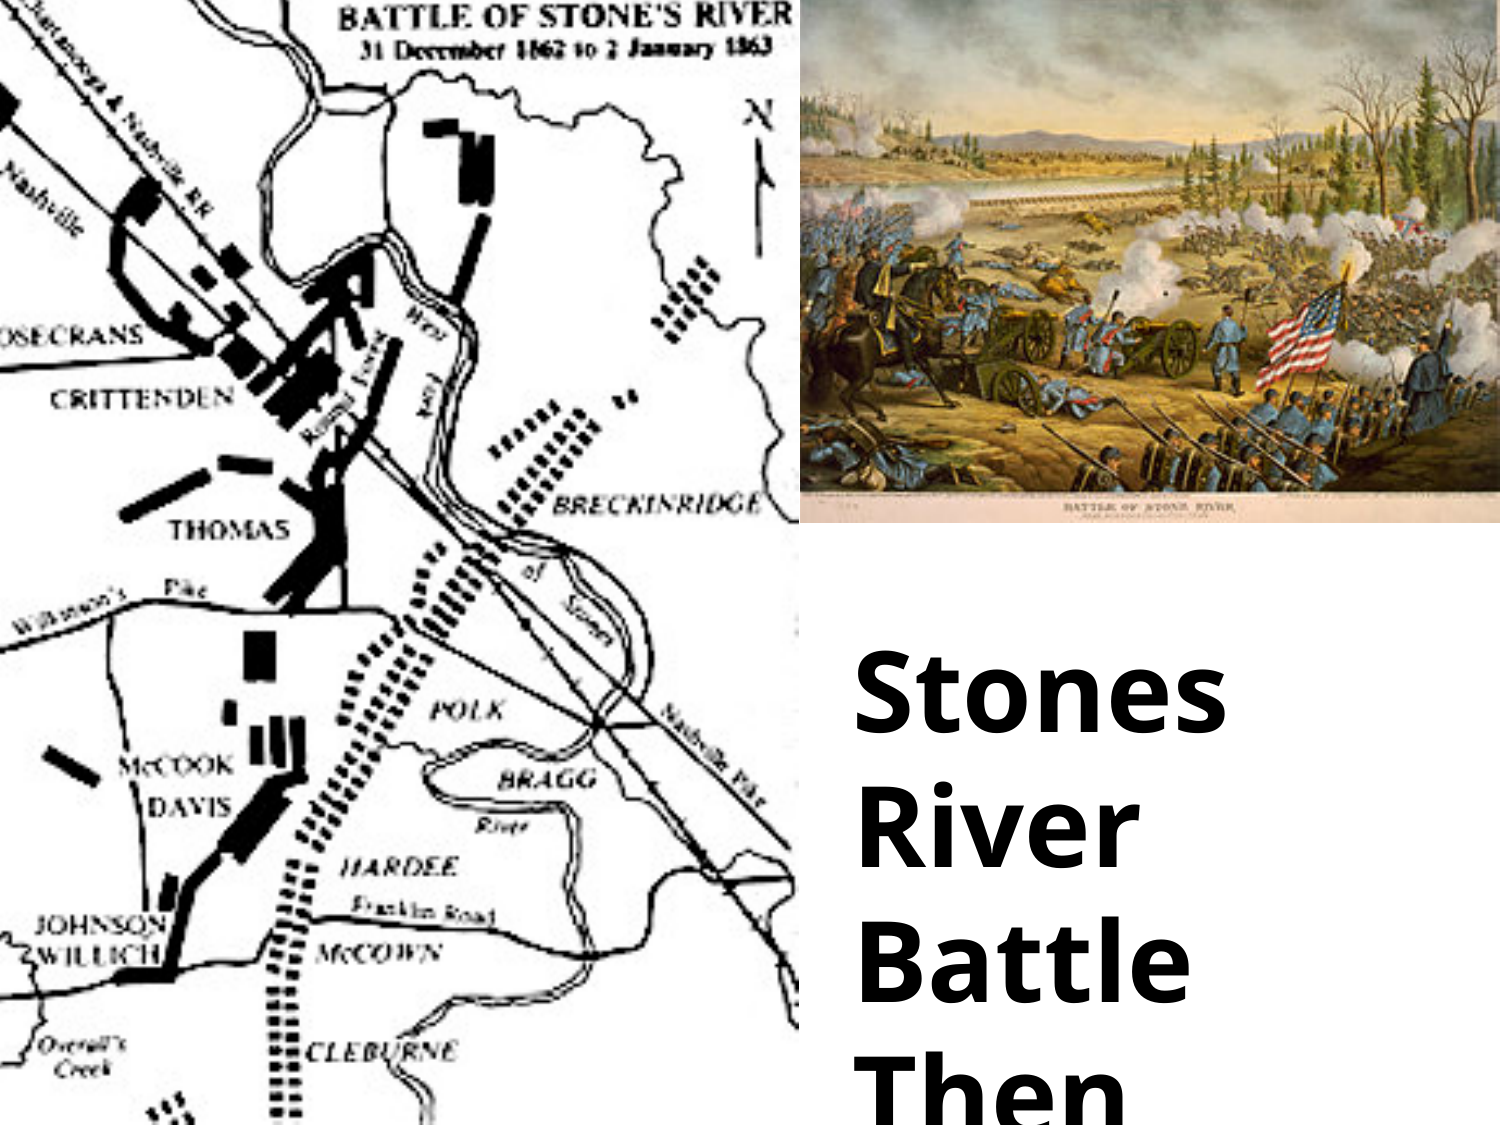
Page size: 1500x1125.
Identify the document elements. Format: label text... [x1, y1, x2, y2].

picture [0, 0, 1500, 1125]
text_box Stones River Battle Then [837, 612, 1475, 1125]
